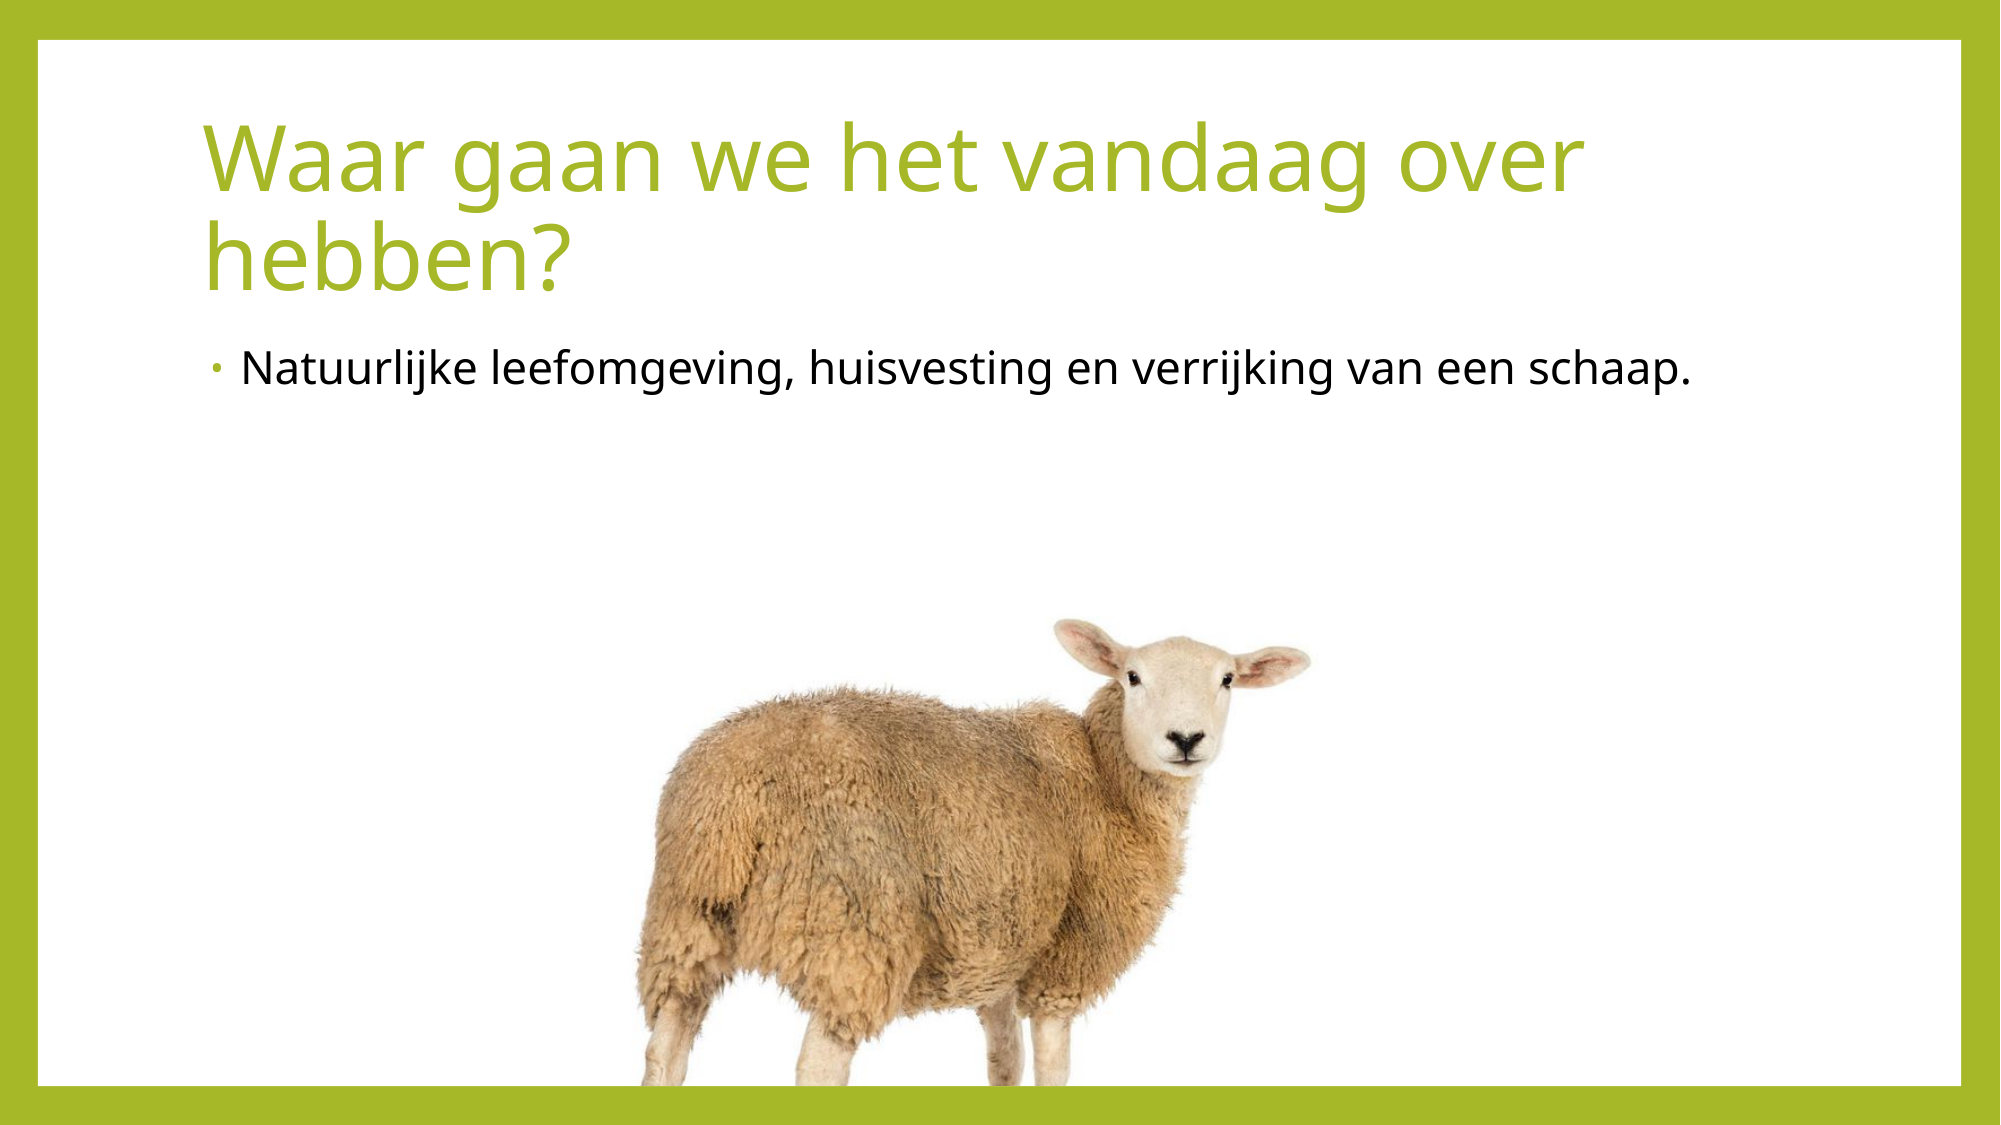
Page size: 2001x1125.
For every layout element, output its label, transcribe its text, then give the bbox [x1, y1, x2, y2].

title Waar gaan we het vandaag over hebben? [187, 99, 1808, 323]
picture [541, 599, 1403, 1087]
list Natuurlijke leefomgeving, huisvesting en verrijking van een schaap. [187, 337, 1808, 1000]
